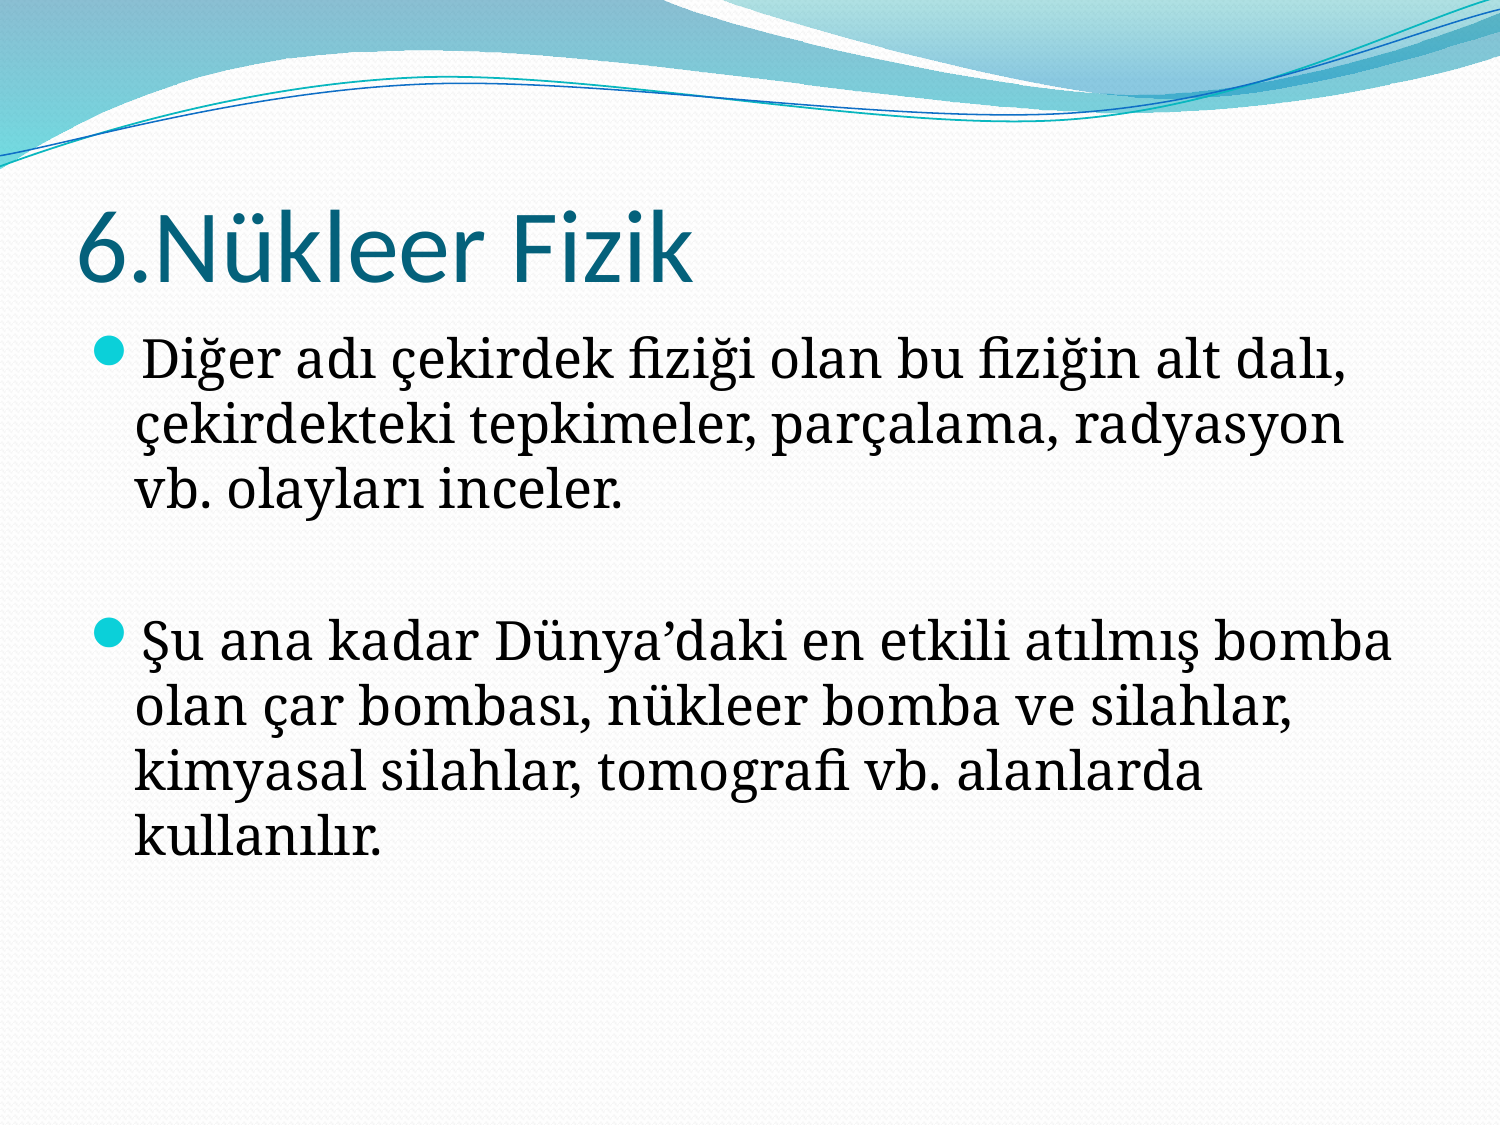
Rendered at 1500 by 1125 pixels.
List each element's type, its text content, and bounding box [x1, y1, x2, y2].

list Diğer adı çekirdek fiziği olan bu fiziğin alt dalı, çekirdekteki tepkimeler, parçalama, radyasyon vb. olayları inceler. Şu ana kadar Dünya’daki en etkili atılmış bomba olan çar bombası, nükleer bomba ve silahlar, kimyasal silahlar, tomografi vb. alanlarda kullanılır. [75, 317, 1425, 1038]
title 6.Nükleer Fizik [75, 115, 1425, 303]
